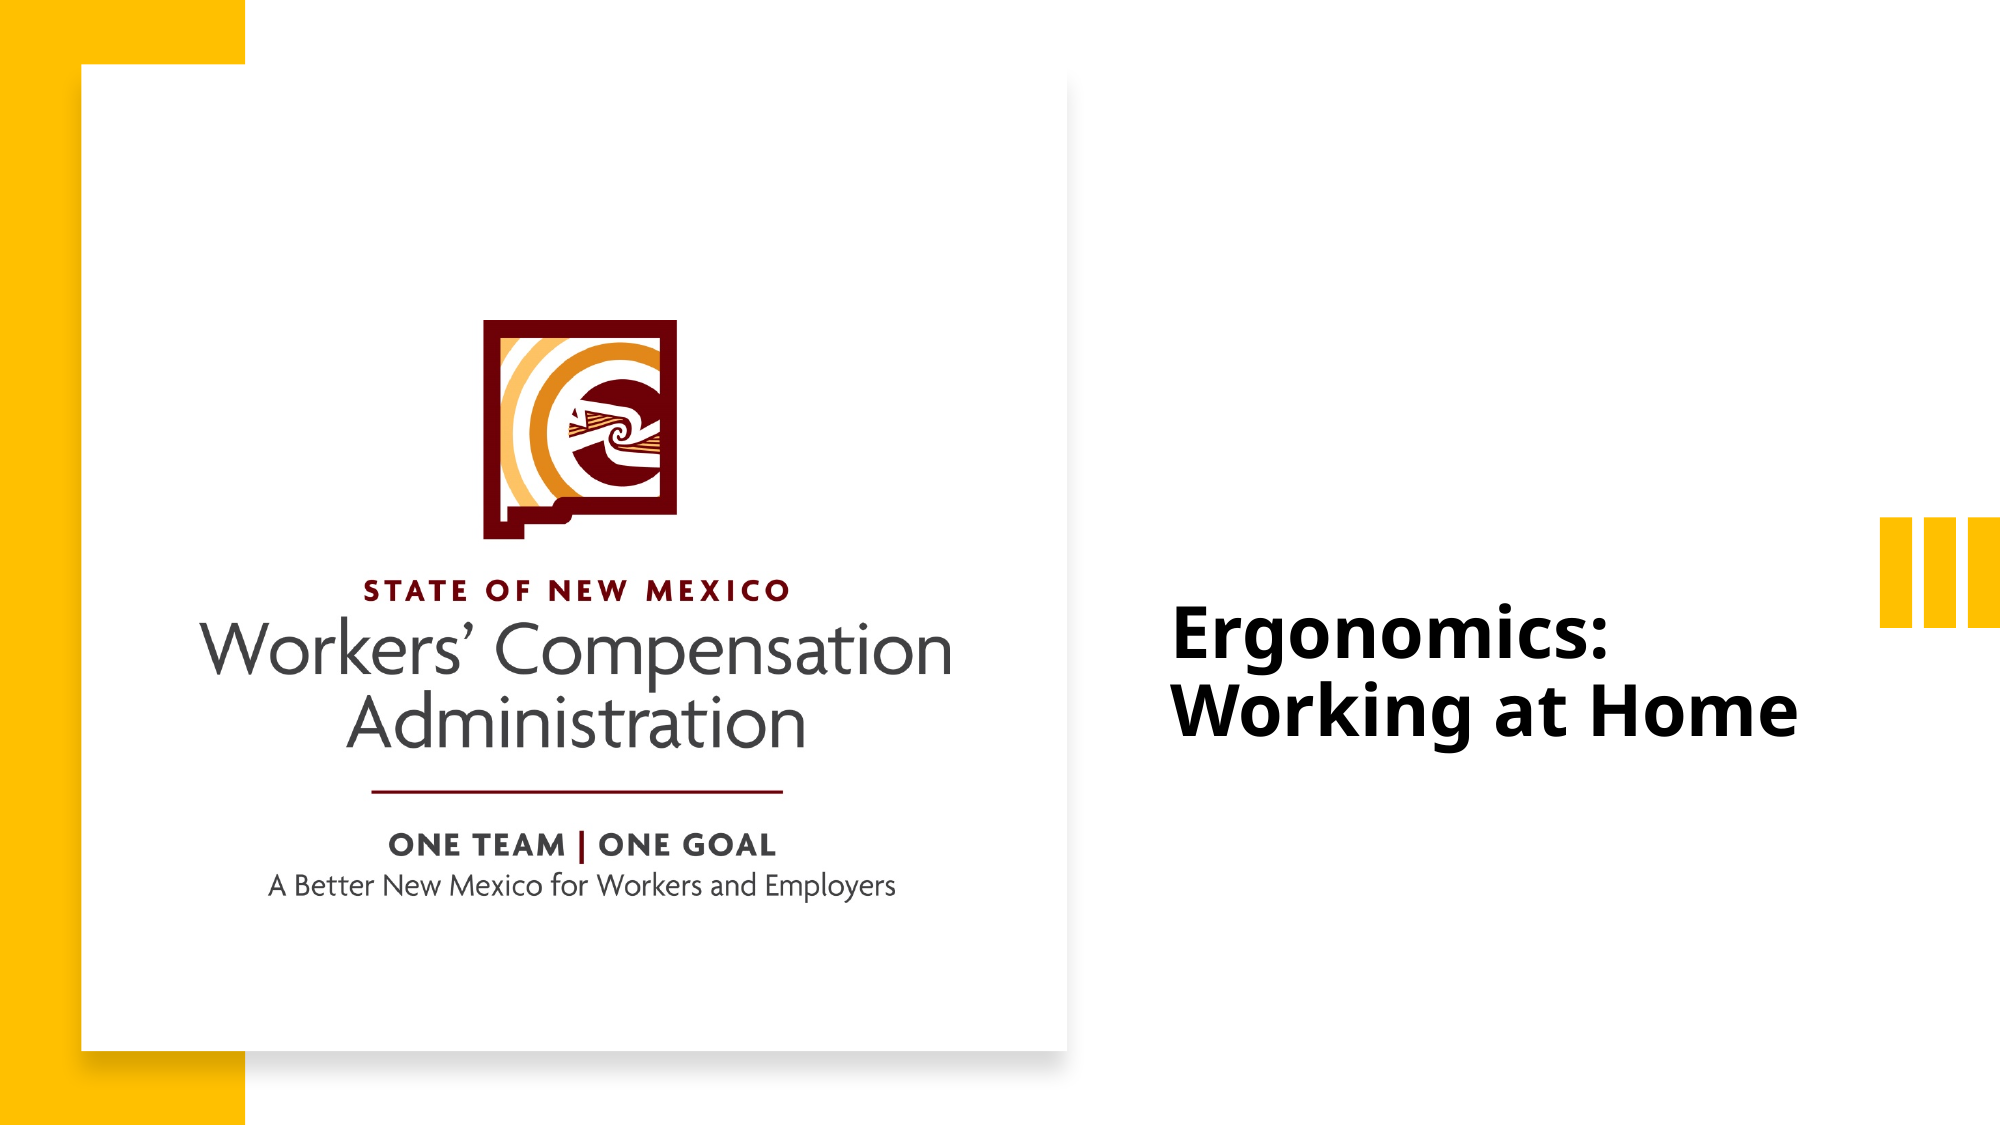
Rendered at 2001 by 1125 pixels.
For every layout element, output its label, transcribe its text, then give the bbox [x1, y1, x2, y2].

text_box [246, 0, 2000, 1125]
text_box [1879, 517, 2000, 628]
picture [199, 320, 950, 903]
text_box [80, 63, 1068, 1052]
text_box [0, 0, 246, 1125]
title Ergonomics: Working at Home [1155, 510, 1818, 903]
